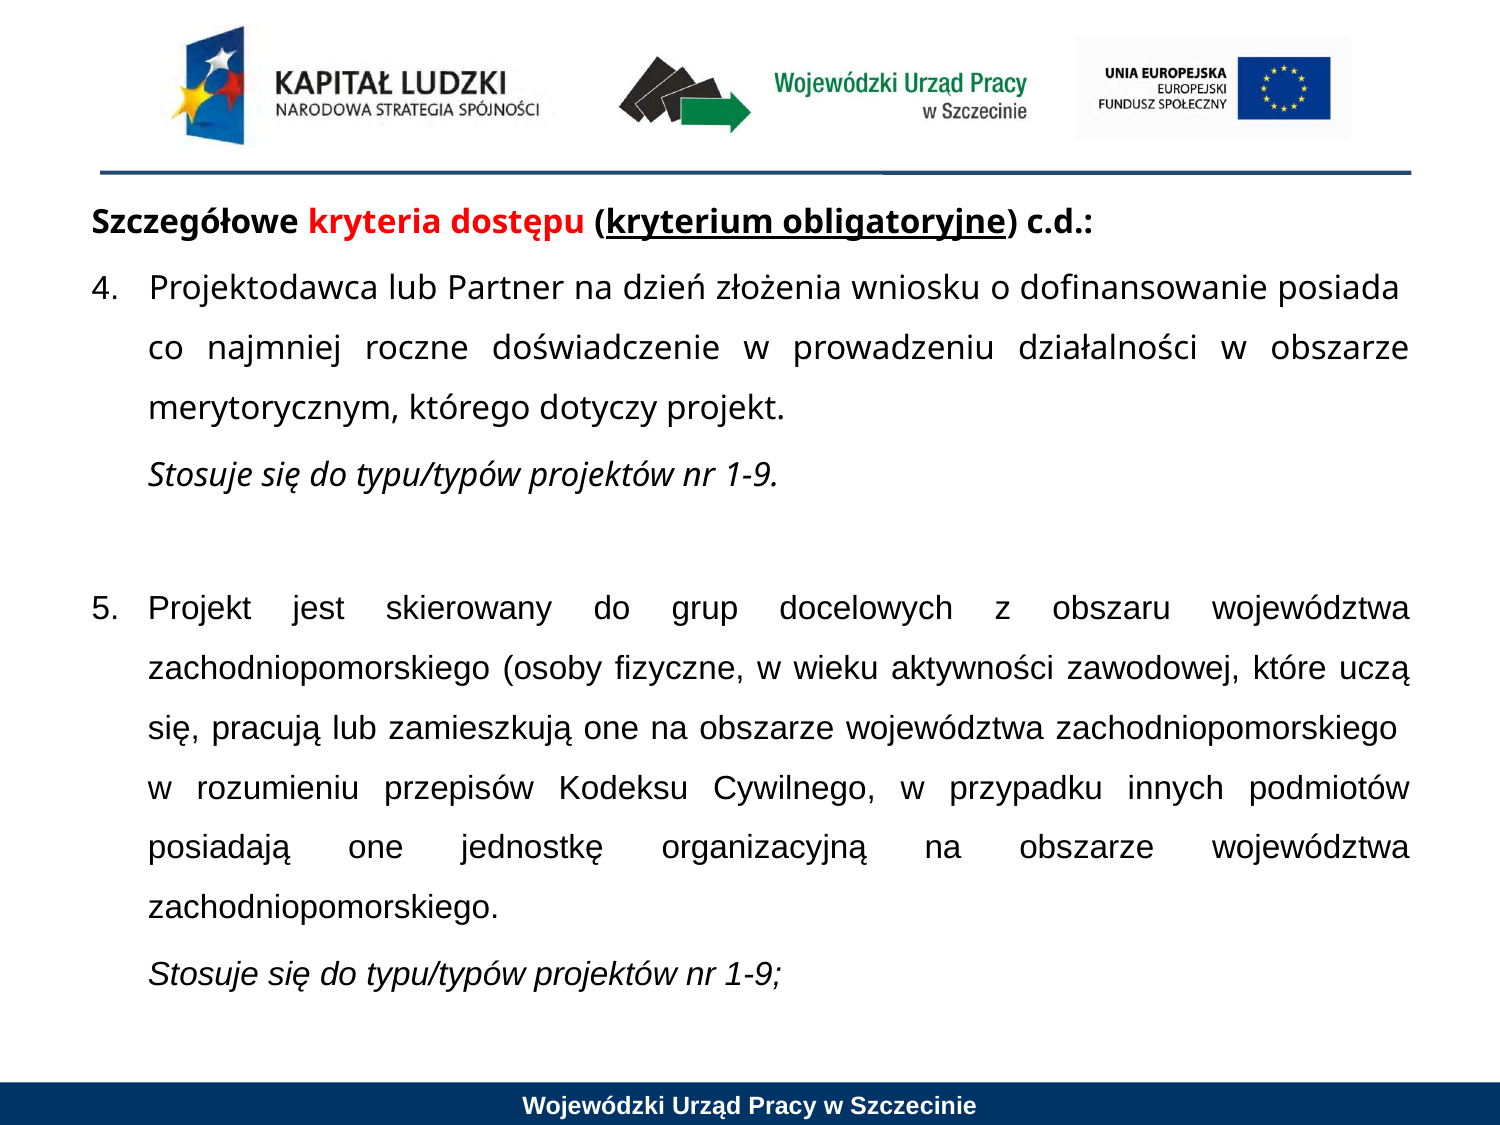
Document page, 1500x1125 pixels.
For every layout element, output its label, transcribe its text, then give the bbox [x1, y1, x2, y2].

picture [159, 24, 1353, 149]
list Szczegółowe kryteria dostępu (kryterium obligatoryjne) c.d.: 4. Projektodawca lub Partner na dzień złożenia wniosku o dofinansowanie posiada co najmniej roczne doświadczenie w prowadzeniu działalności w obszarze merytorycznym, którego dotyczy projekt. Stosuje się do typu/typów projektów nr 1-9. 5. Projekt jest skierowany do grup docelowych z obszaru województwa zachodniopomorskiego (osoby fizyczne, w wieku aktywności zawodowej, które uczą się, pracują lub zamieszkują one na obszarze województwa zachodniopomorskiego w rozumieniu przepisów Kodeksu Cywilnego, w przypadku innych podmiotów posiadają one jednostkę organizacyjną na obszarze województwa zachodniopomorskiego. Stosuje się do typu/typów projektów nr 1-9; [76, 172, 1427, 1006]
